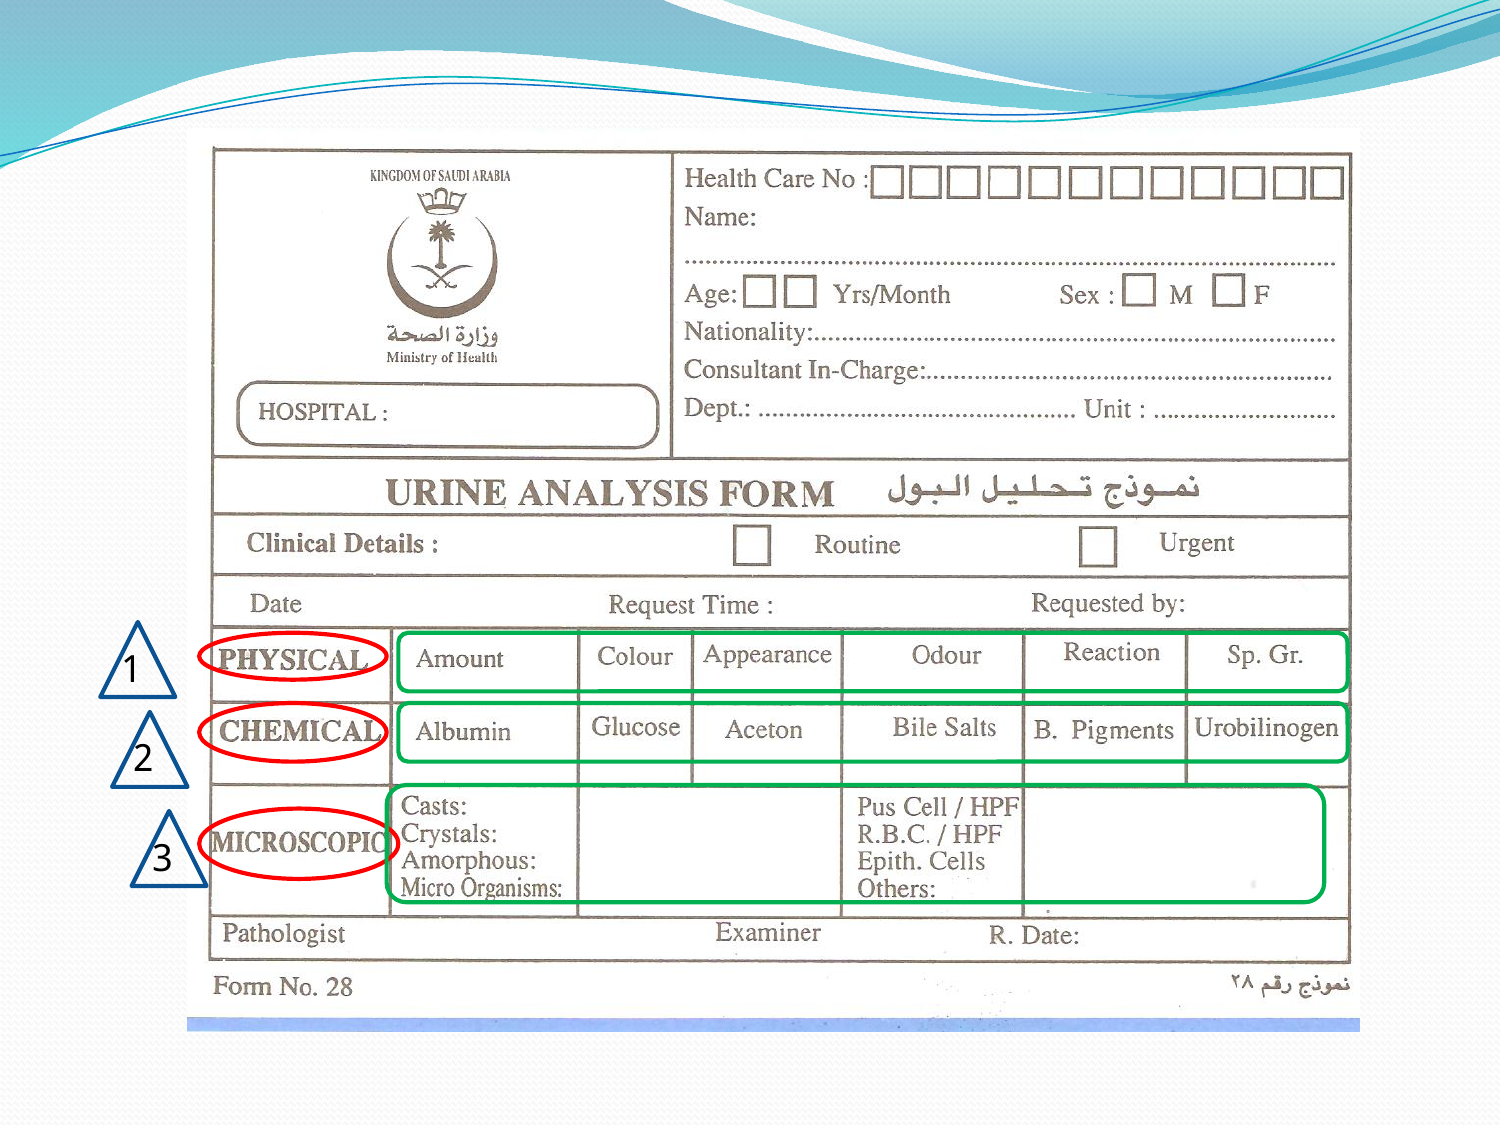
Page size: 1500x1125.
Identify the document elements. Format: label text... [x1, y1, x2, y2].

picture [187, 128, 1360, 1032]
text_box 3 [129, 808, 180, 889]
text_box 1 [98, 619, 178, 700]
text_box 2 [110, 709, 180, 789]
